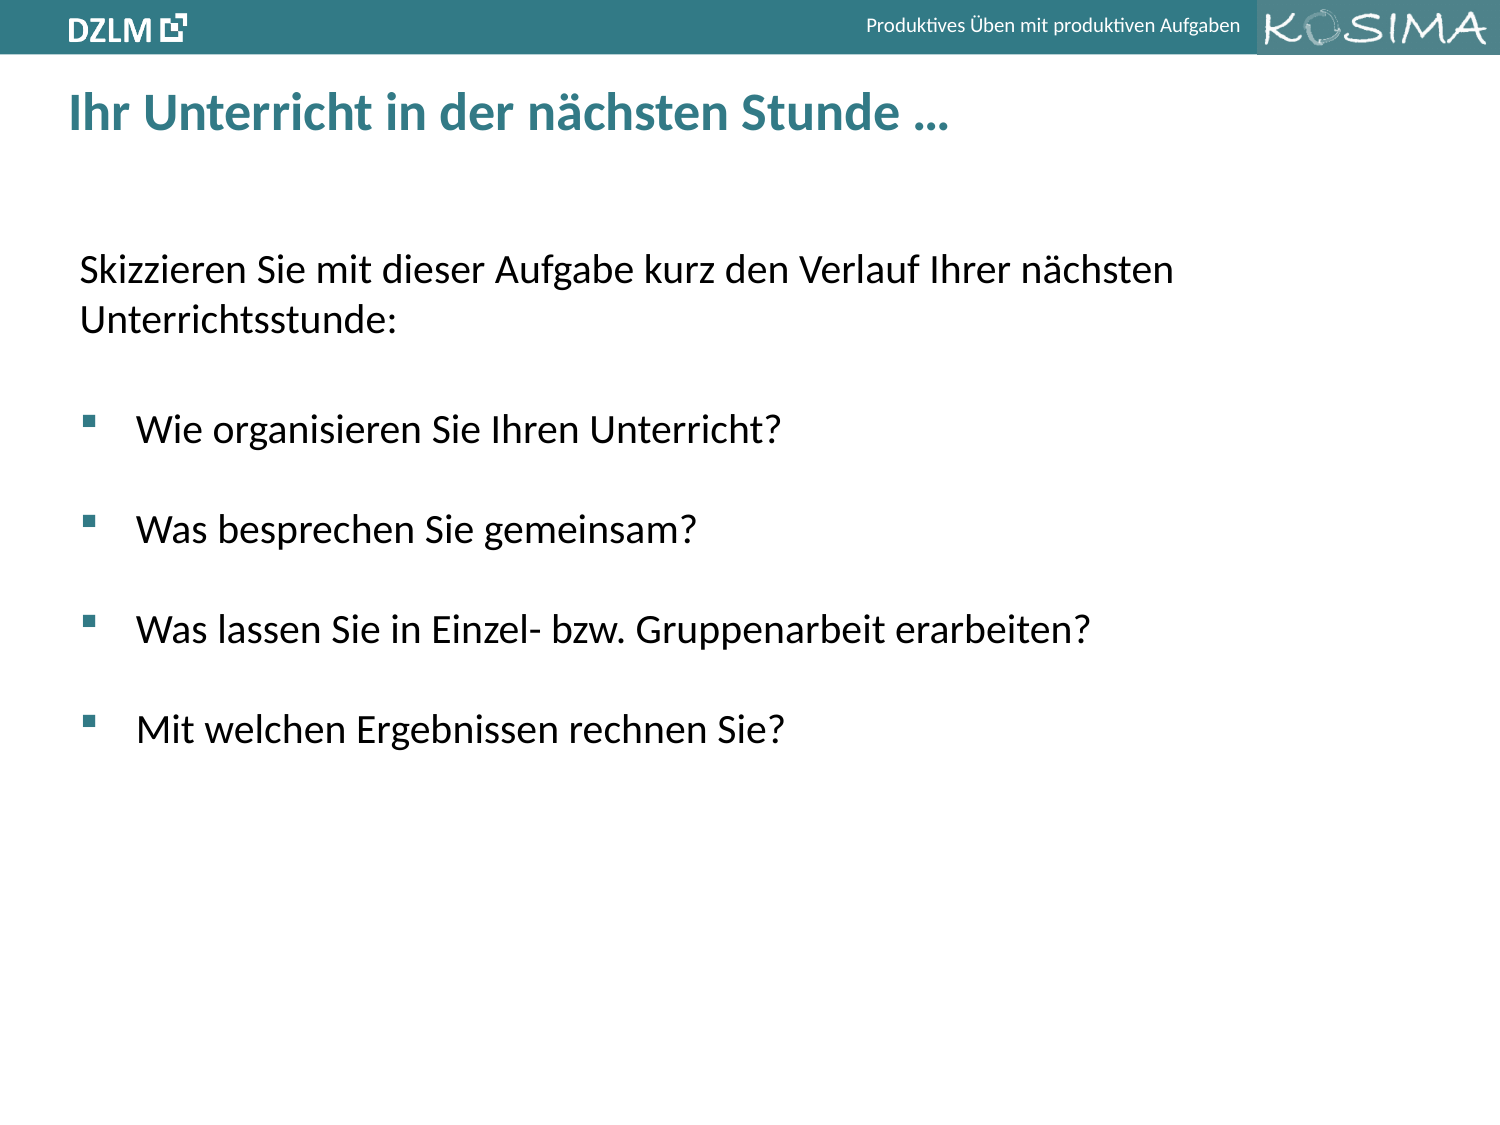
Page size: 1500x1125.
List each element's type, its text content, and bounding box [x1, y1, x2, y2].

text_box Skizzieren Sie mit dieser Aufgabe kurz den Verlauf Ihrer nächsten Unterrichtsstunde: Wie organisieren Sie Ihren Unterricht? Was besprechen Sie gemeinsam? Was lassen Sie in Einzel- bzw. Gruppenarbeit erarbeiten? Mit welchen Ergebnissen rechnen Sie? [64, 184, 1294, 880]
title Ihr Unterricht in der nächsten Stunde … [53, 68, 1436, 149]
